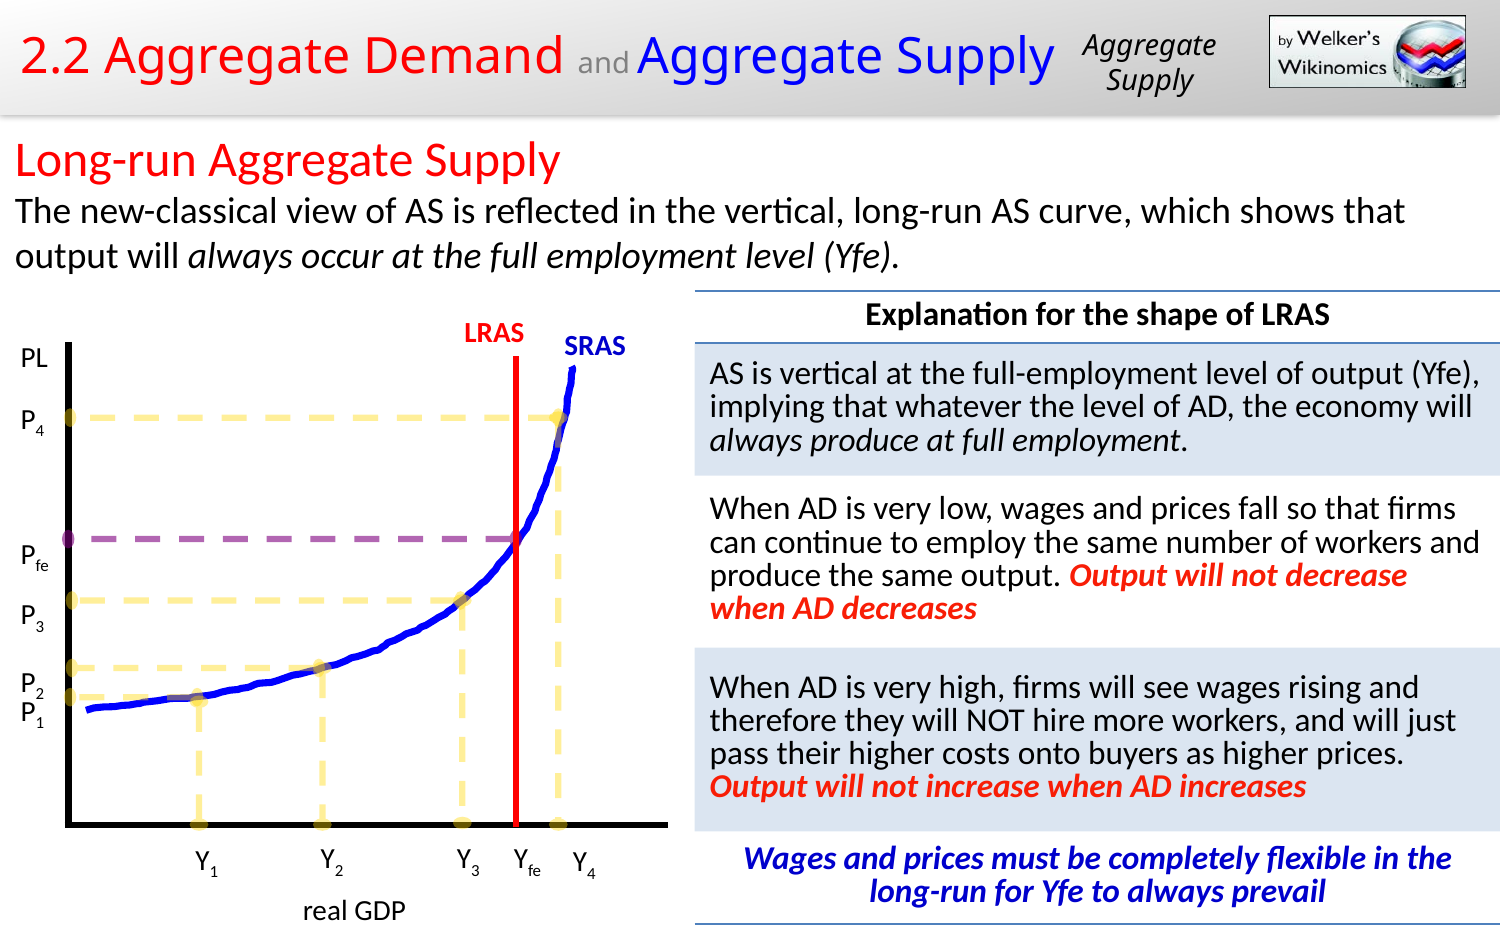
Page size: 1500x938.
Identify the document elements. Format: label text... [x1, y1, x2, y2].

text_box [5, 305, 672, 935]
text_box Long-run Aggregate Supply The new-classical view of AS is reflected in the vertical, long-run AS curve, which shows that output will always occur at the full employment level (Yfe). [0, 123, 1500, 284]
table_header Explanation for the shape of LRAS [695, 292, 1500, 342]
table_cell When AD is very low, wages and prices fall so that firms can continue to employ the same number of workers and produce the same output. Output will not decrease when AD decreases [695, 476, 1500, 648]
table_cell When AD is very high, firms will see wages rising and therefore they will NOT hire more workers, and will just pass their higher costs onto buyers as higher prices. Output will not increase when AD increases [695, 648, 1500, 831]
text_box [0, 0, 1500, 115]
table_cell AS is vertical at the full-employment level of output (Yfe), implying that whatever the level of AD, the economy will always produce at full employment. [695, 344, 1500, 476]
table_cell Wages and prices must be completely flexible in the long-run for Yfe to always prevail [695, 831, 1500, 923]
